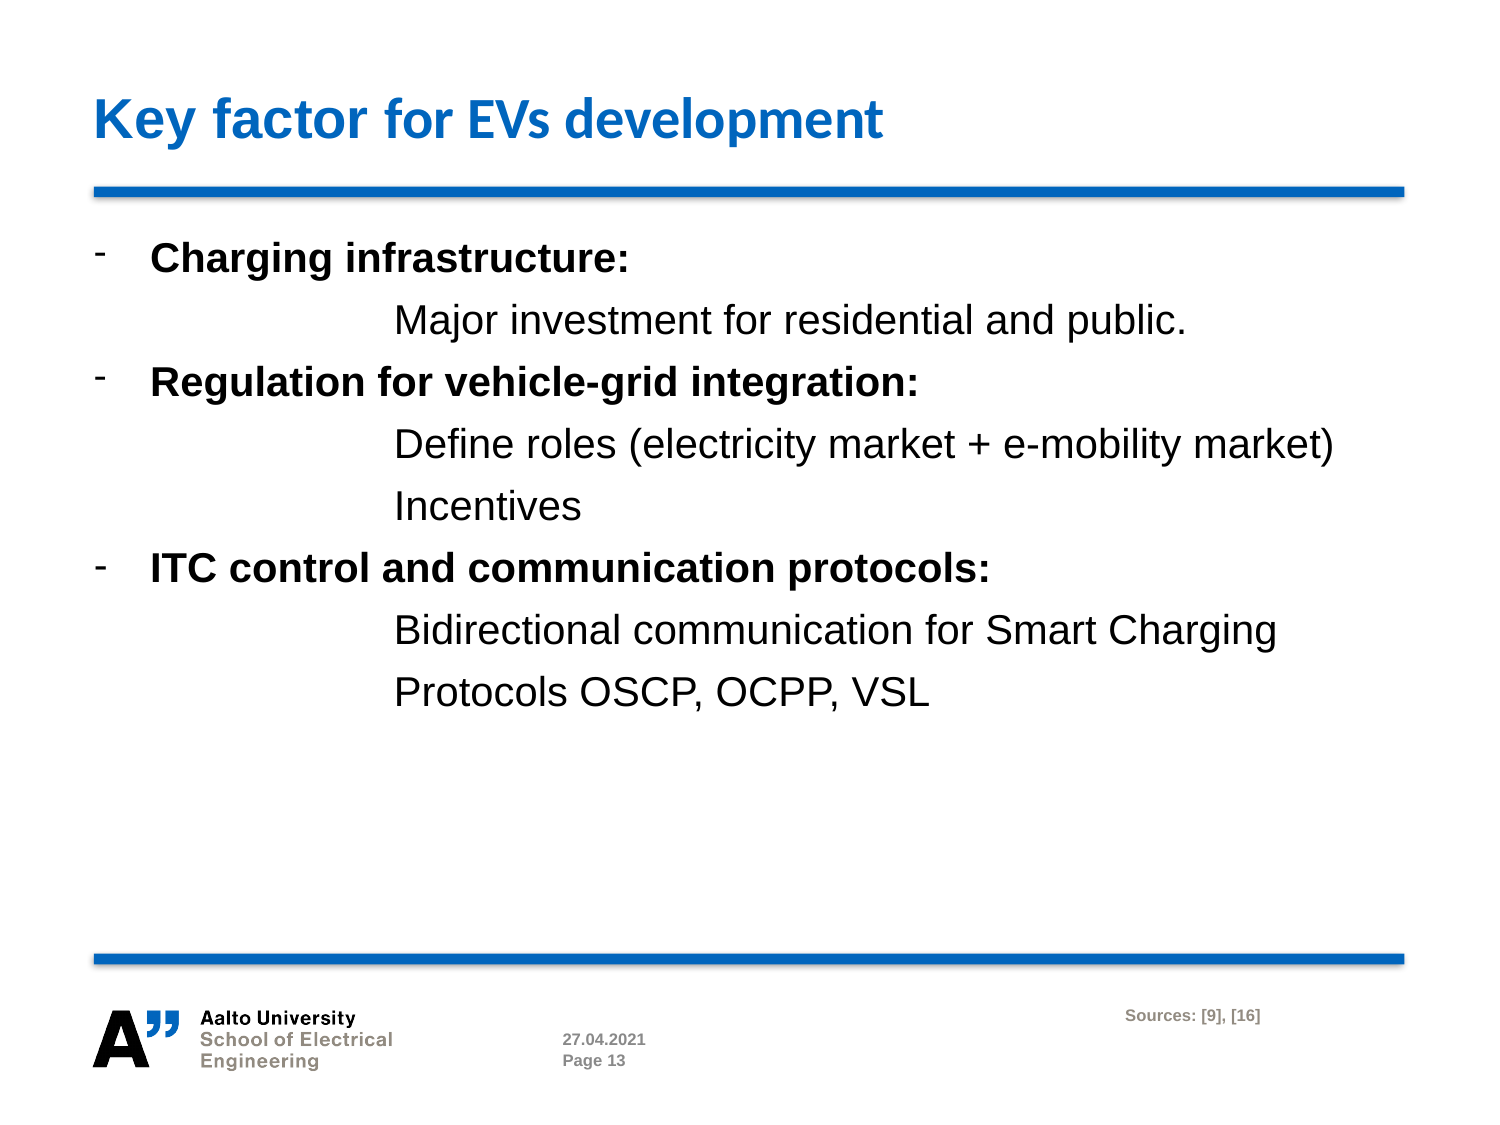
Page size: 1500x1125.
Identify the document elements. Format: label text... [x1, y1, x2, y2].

title Key factor for EVs development [93, 80, 1369, 228]
slide_number Page 13 [562, 1050, 816, 1071]
list Charging infrastructure: Major investment for residential and public. Regulation for vehicle-grid integration: Define roles (electricity market + e-mobility market) Incentives ITC control and communication protocols: Bidirectional communication for Smart Charging Protocols OSCP, OCPP, VSL [93, 228, 1369, 960]
list Sources: [9], [16] [1125, 1008, 1405, 1071]
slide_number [562, 1029, 816, 1050]
picture [35, 953, 449, 1125]
